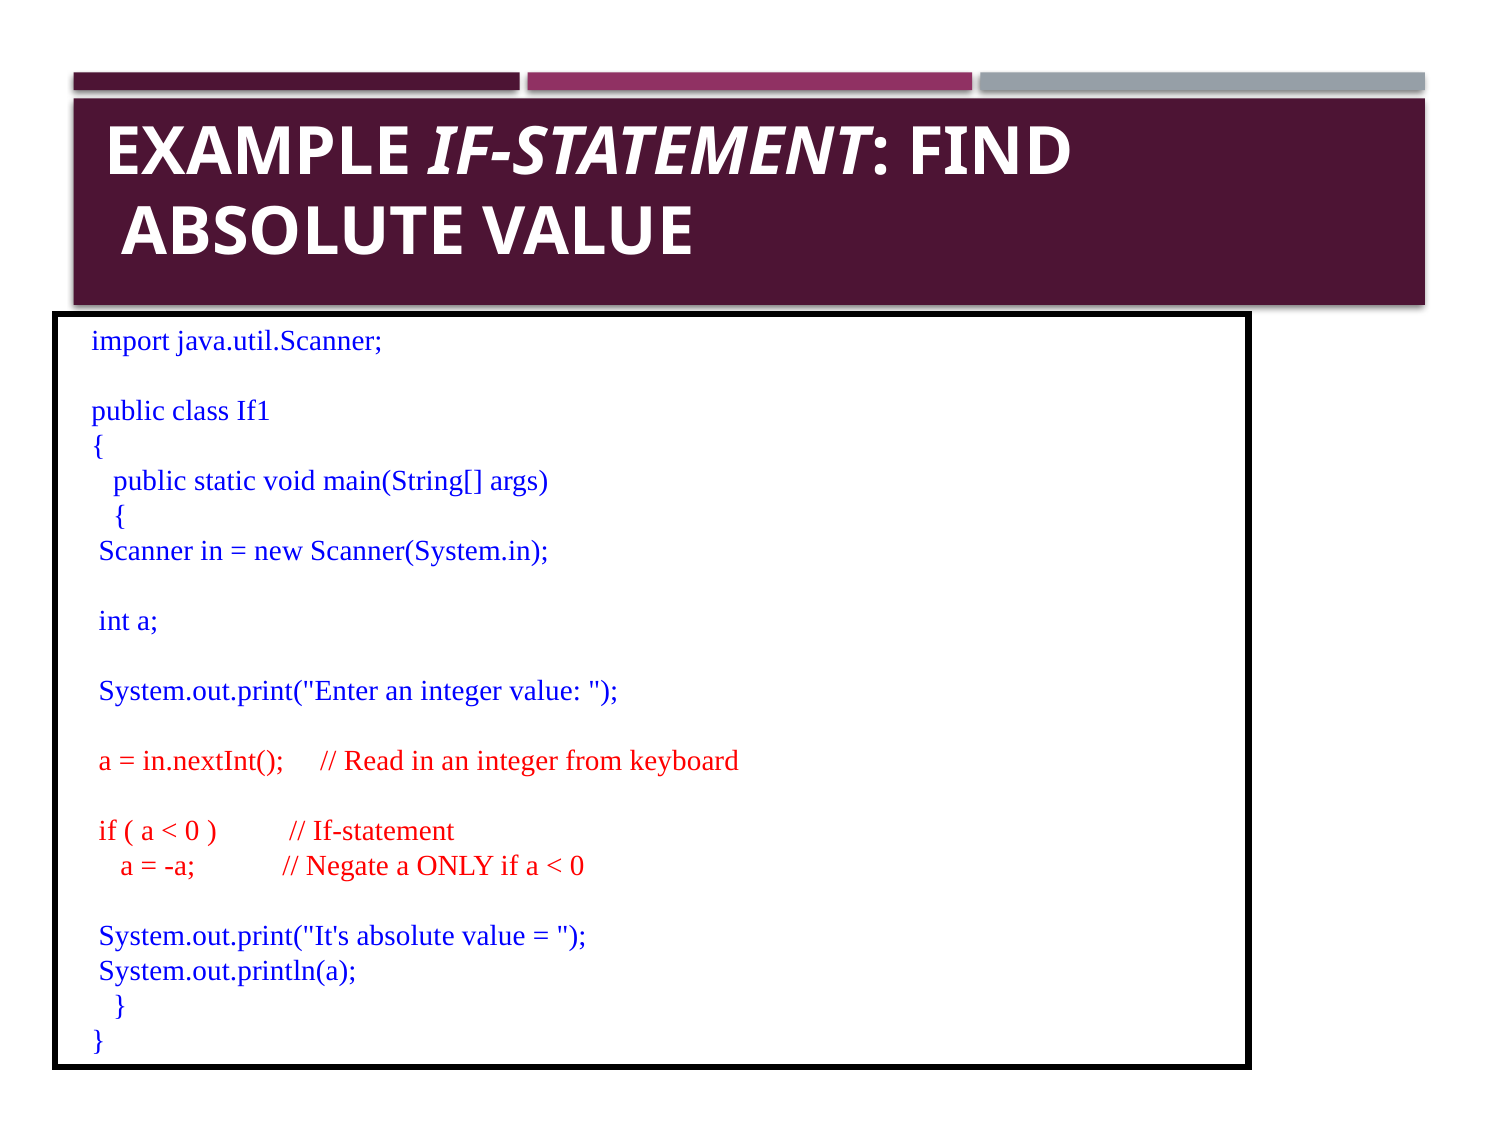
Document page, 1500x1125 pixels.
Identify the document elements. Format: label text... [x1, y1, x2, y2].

text_box import java.util.Scanner; public class If1 { public static void main(String[] args) { Scanner in = new Scanner(System.in); int a; System.out.print("Enter an integer value: "); a = in.nextInt(); // Read in an integer from keyboard if ( a < 0 ) // If-statement a = -a; // Negate a ONLY if a < 0 System.out.print("It's absolute value = "); System.out.println(a); } } [54, 314, 1249, 1067]
title Example if-statement: find absolute value [89, 87, 1365, 275]
